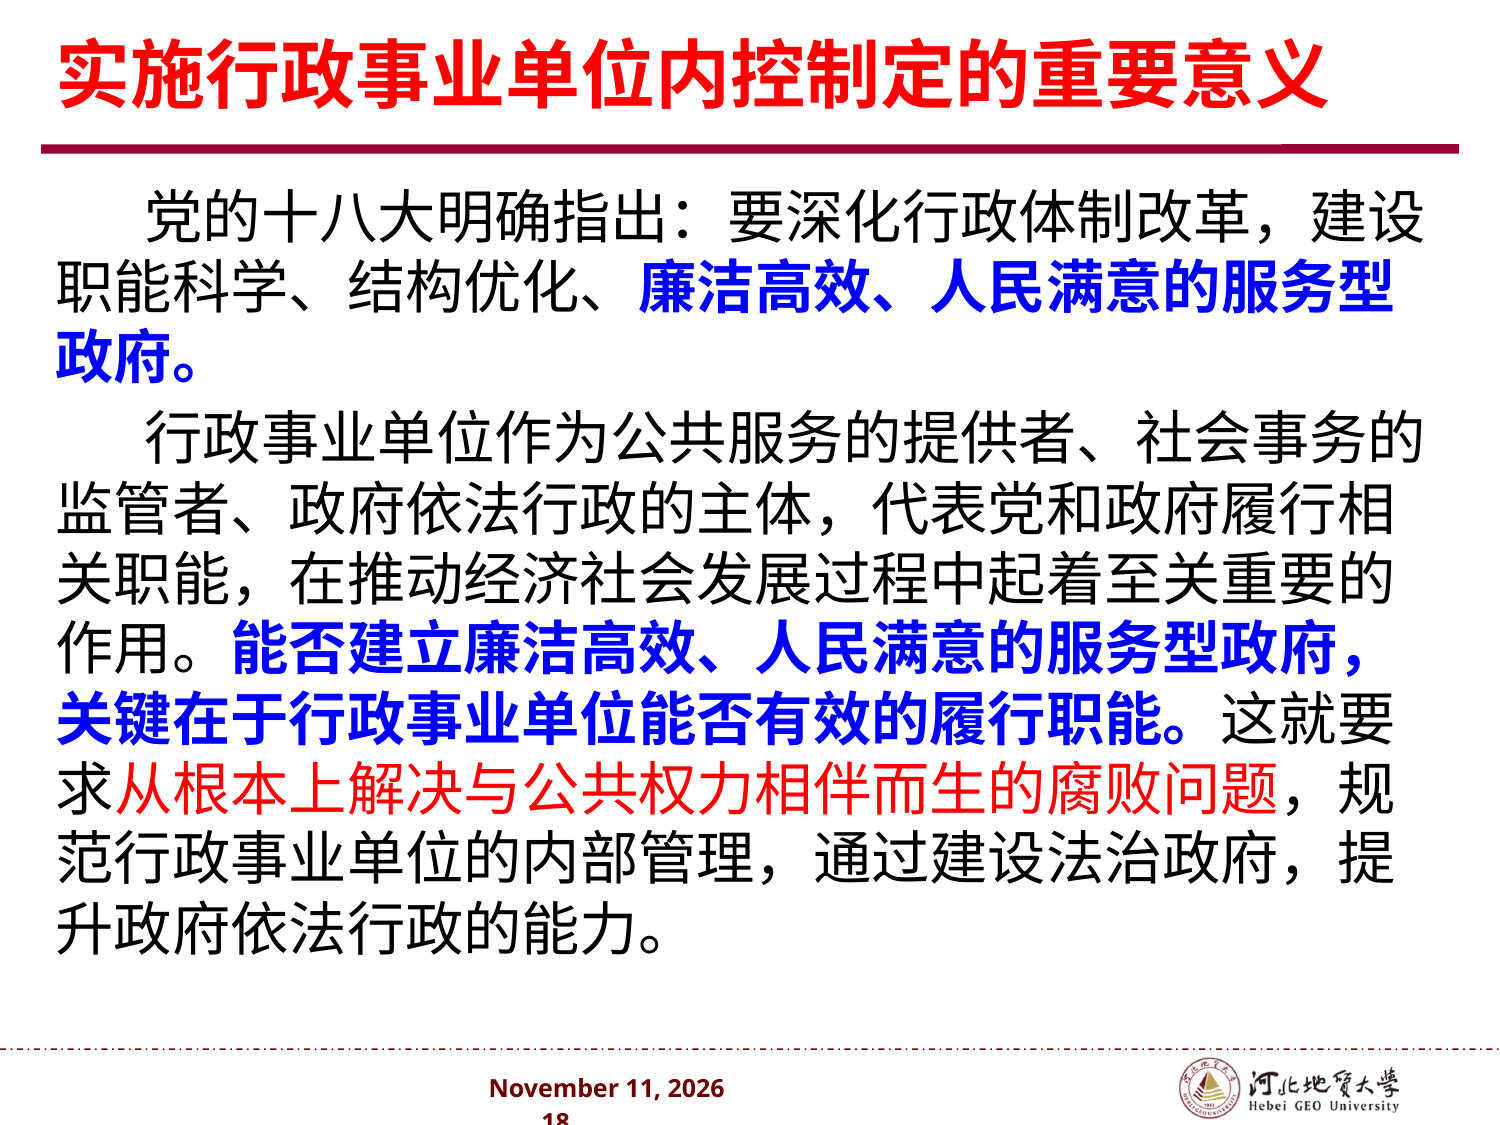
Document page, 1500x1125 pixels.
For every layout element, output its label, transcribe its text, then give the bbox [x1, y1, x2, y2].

picture [1159, 1049, 1420, 1125]
title 实施行政事业单位内控制定的重要意义 [40, 18, 1460, 126]
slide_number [473, 1064, 990, 1109]
list 党的十八大明确指出：要深化行政体制改革，建设职能科学、结构优化、廉洁高效、人民满意的服务型政府。 行政事业单位作为公共服务的提供者、社会事务的监管者、政府依法行政的主体，代表党和政府履行相关职能，在推动经济社会发展过程中起着至关重要的作用。能否建立廉洁高效、人民满意的服务型政府，关键在于行政事业单位能否有效的履行职能。这就要求从根本上解决与公共权力相伴而生的腐败问题，规范行政事业单位的内部管理，通过建设法治政府，提升政府依法行政的能力。 [40, 172, 1460, 1036]
